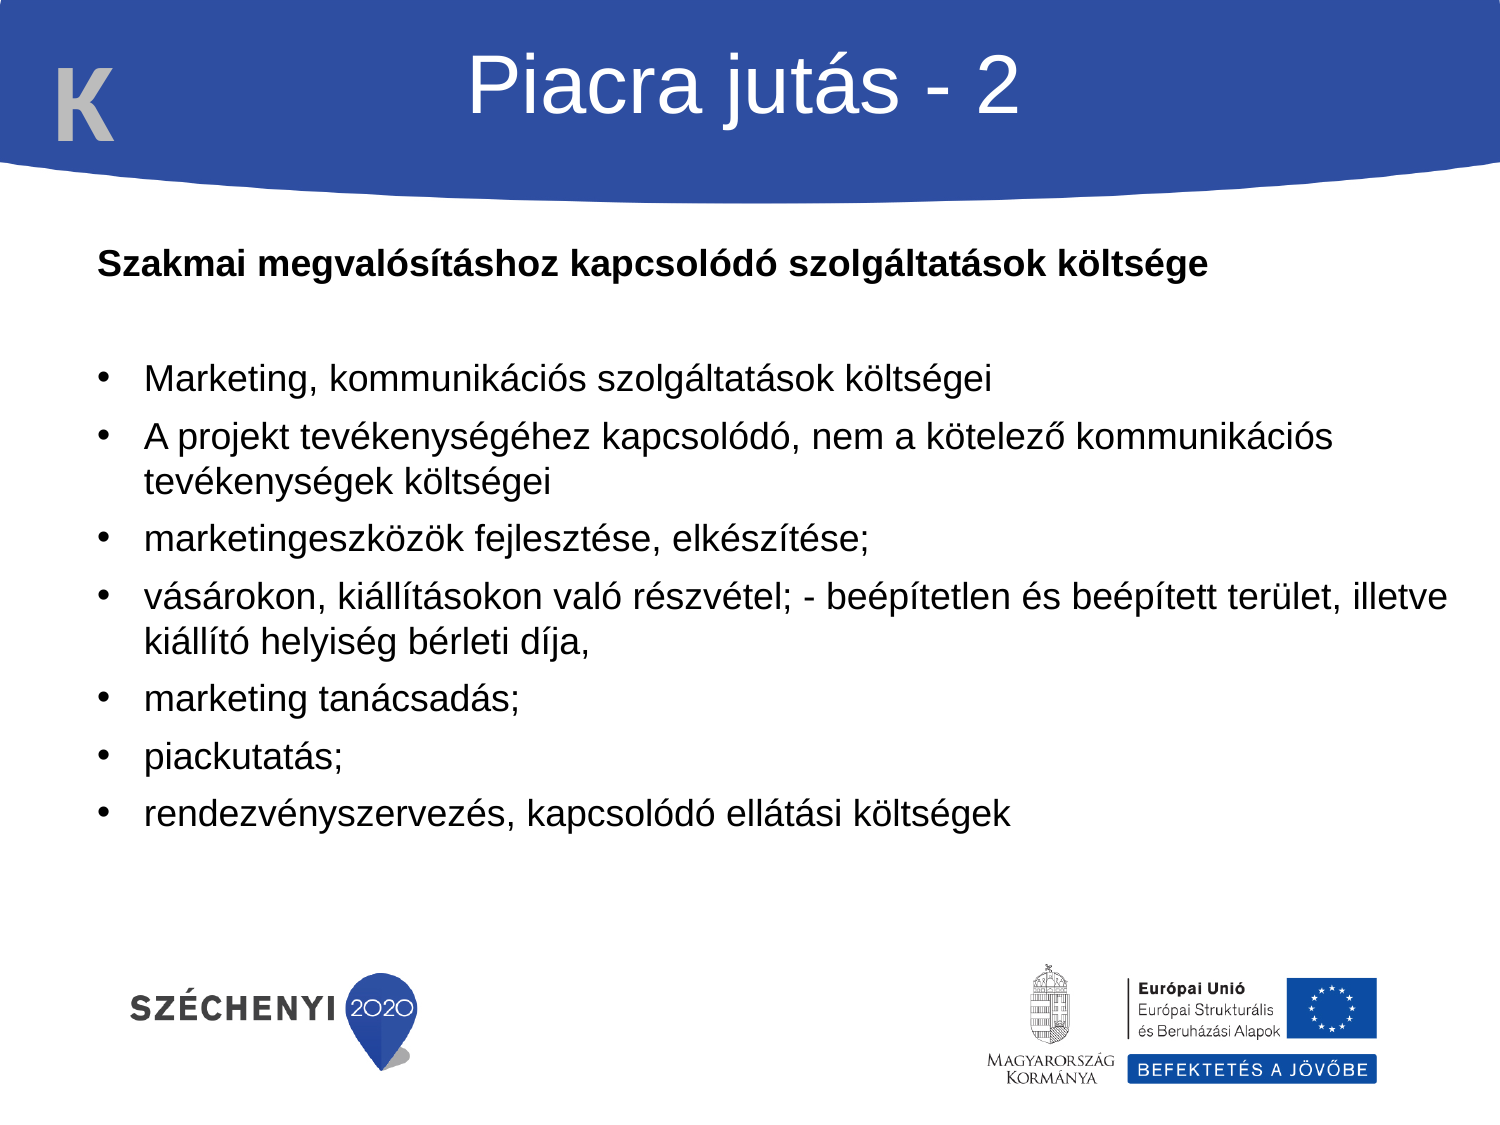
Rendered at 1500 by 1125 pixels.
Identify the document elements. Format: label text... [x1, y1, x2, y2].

text_box Piacra jutás - 2 [182, 22, 1329, 138]
text_box K [38, 21, 130, 172]
text_box Szakmai megvalósításhoz kapcsolódó szolgáltatások költsége Marketing, kommunikációs szolgáltatások költségei A projekt tevékenységéhez kapcsolódó, nem a kötelező kommunikációs tevékenységek költségei marketingeszközök fejlesztése, elkészítése; vásárokon, kiállításokon való részvétel; - beépítetlen és beépített terület, illetve kiállító helyiség bérleti díja, marketing tanácsadás; piackutatás; rendezvényszervezés, kapcsolódó ellátási költségek [53, 231, 1471, 823]
picture [0, 0, 1500, 1125]
